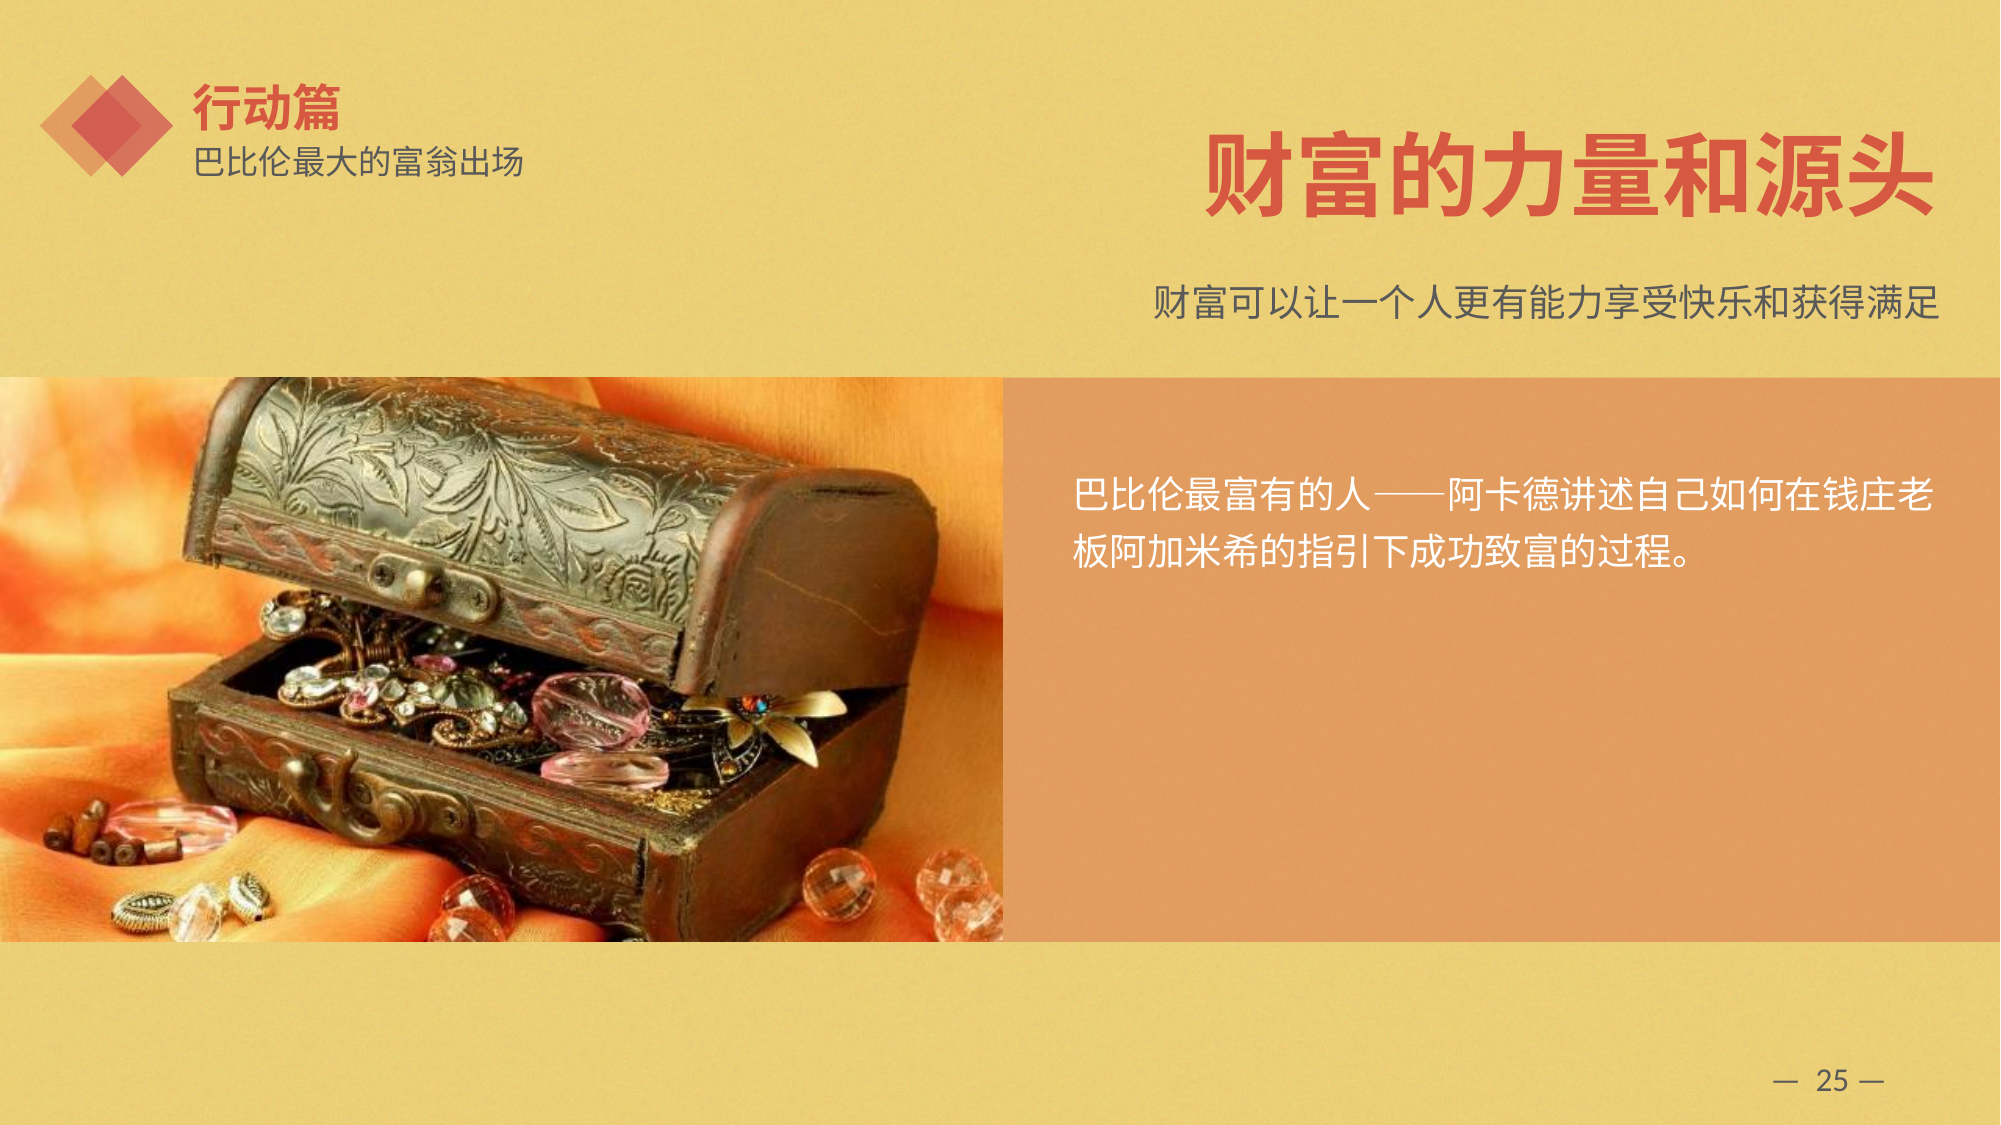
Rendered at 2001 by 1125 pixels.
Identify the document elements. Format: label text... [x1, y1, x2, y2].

picture [0, 0, 2001, 1125]
text_box 财富可以让一个人更有能力享受快乐和获得满足 [780, 261, 1956, 332]
text_box 巴比伦最富有的人——阿卡德讲述自己如何在钱庄老板阿加米希的指引下成功致富的过程。 [1057, 451, 1956, 581]
text_box [999, 377, 2000, 943]
text_box 财富的力量和源头 [1188, 110, 1953, 236]
text_box 行动篇 巴比伦最大的富翁出场 [177, 61, 728, 189]
